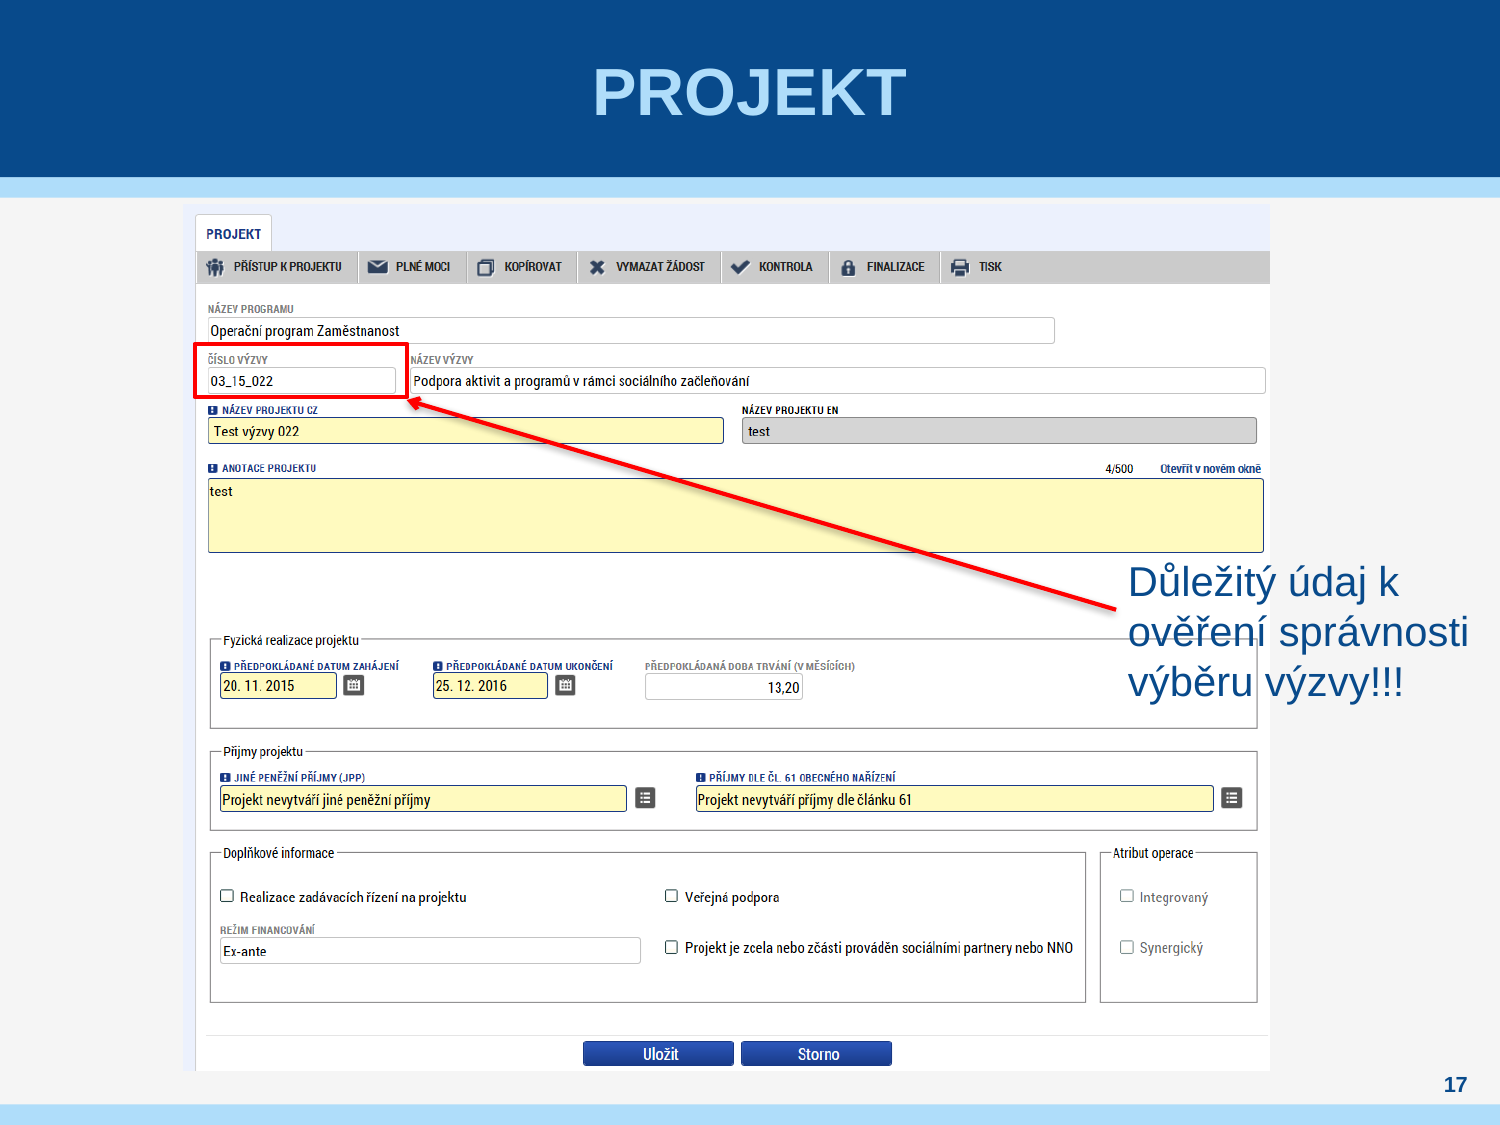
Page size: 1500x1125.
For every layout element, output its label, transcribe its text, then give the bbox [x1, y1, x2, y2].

title projekt [59, 0, 1441, 178]
picture [182, 203, 1270, 1071]
slide_number 17 [1417, 1068, 1495, 1099]
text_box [406, 399, 1117, 610]
list Důležitý údaj k ověření správnosti výběru výzvy!!! [1275, 554, 1471, 720]
